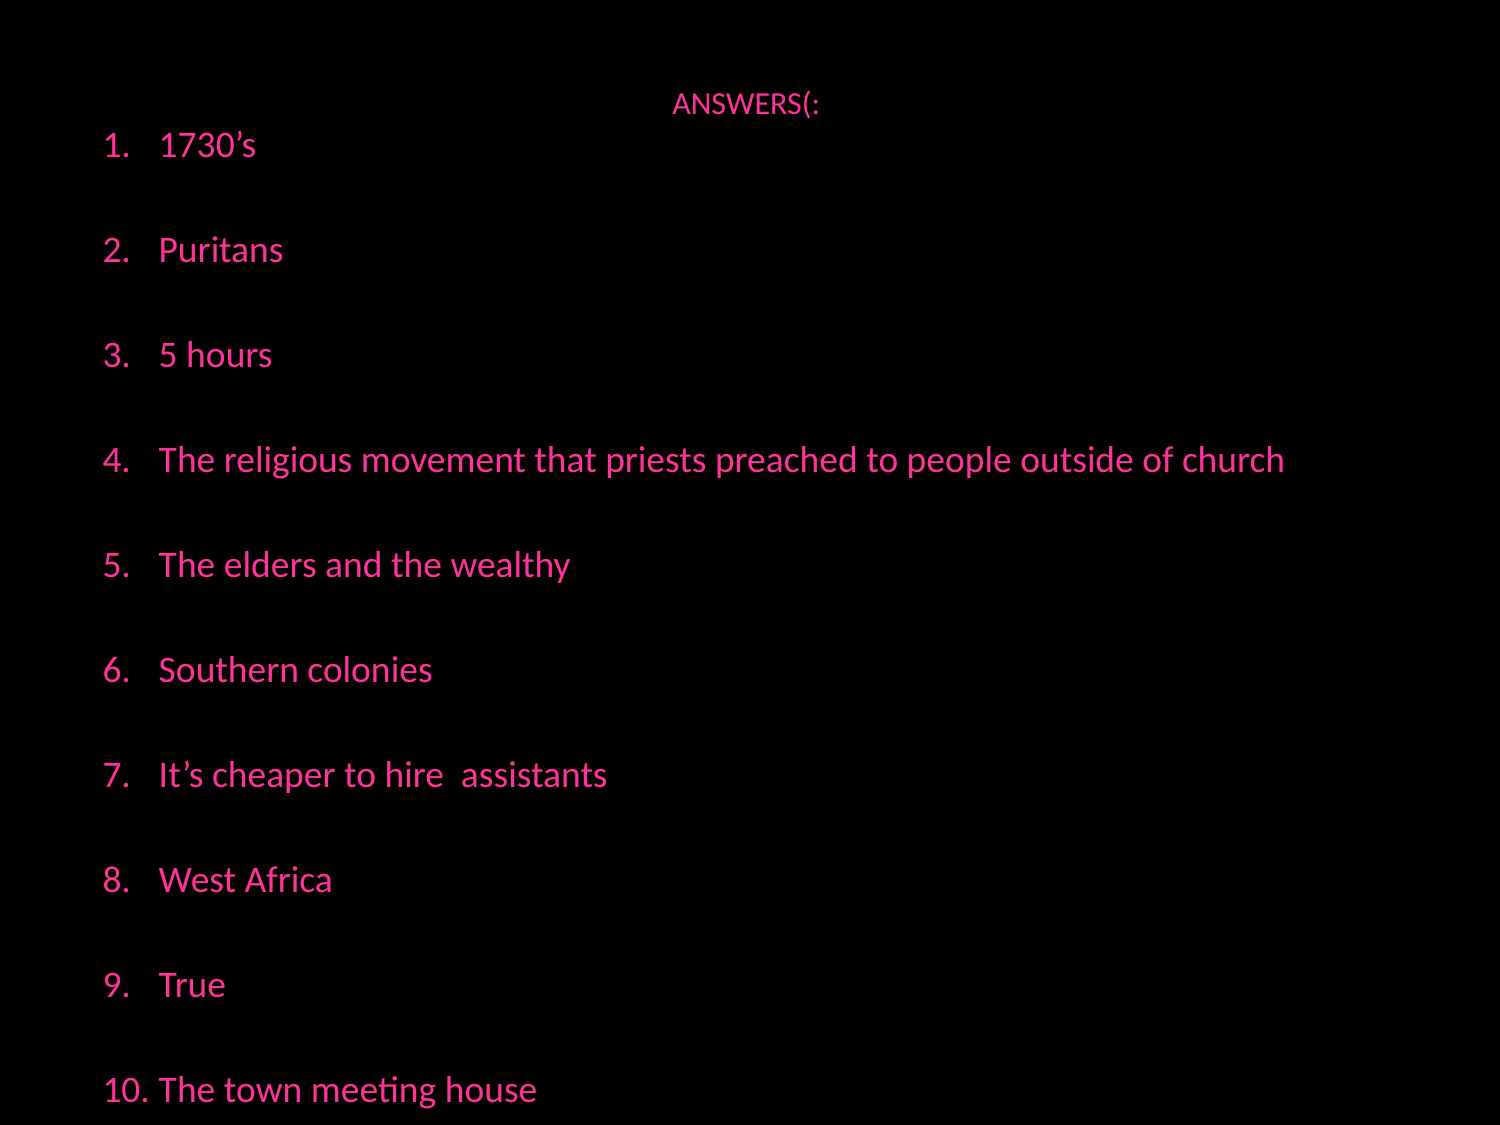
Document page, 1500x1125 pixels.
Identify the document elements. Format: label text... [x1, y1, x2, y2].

title ANSWERS(: [75, 75, 1425, 168]
list 1730’s Puritans 5 hours The religious movement that priests preached to people outside of church The elders and the wealthy Southern colonies It’s cheaper to hire assistants West Africa True The town meeting house [87, 112, 1438, 1125]
